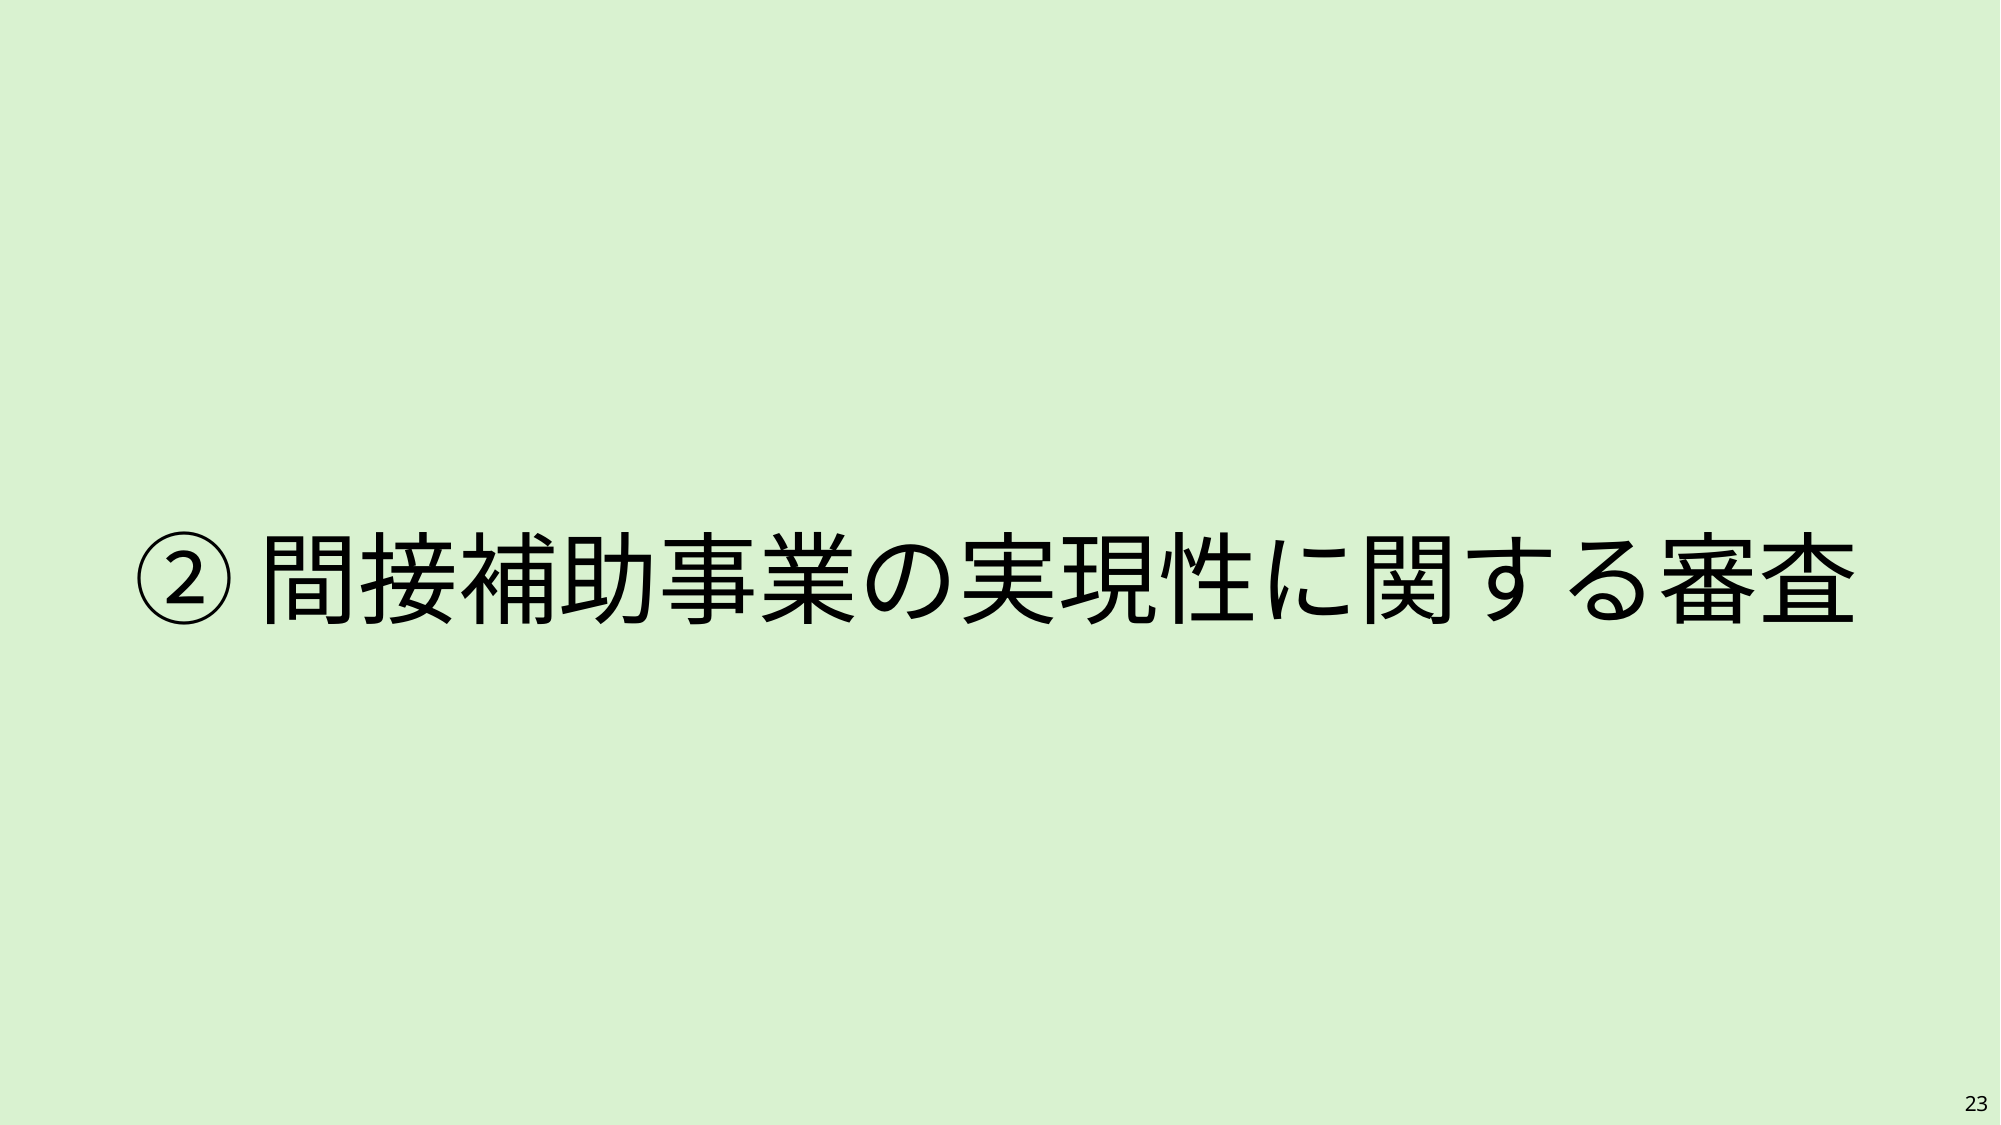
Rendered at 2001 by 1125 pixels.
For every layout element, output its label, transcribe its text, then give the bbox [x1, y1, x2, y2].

text_box ②間接補助事業の実現性に関する審査 [39, 298, 1954, 827]
